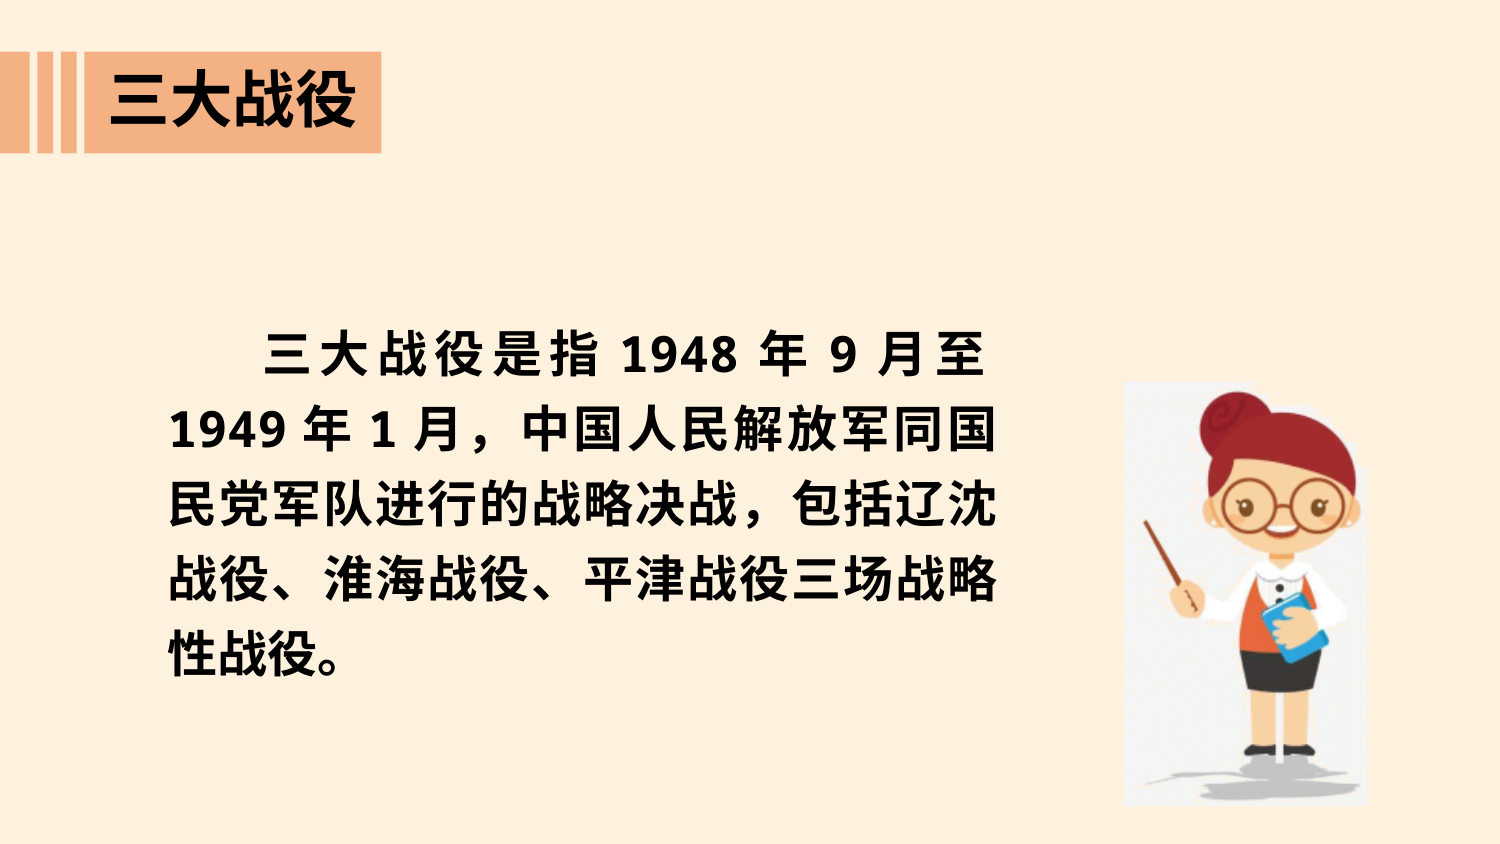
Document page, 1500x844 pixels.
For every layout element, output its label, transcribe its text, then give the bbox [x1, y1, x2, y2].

text_box [0, 51, 30, 154]
text_box [60, 51, 77, 154]
text_box 三大战役 [84, 51, 382, 154]
text_box [37, 51, 54, 154]
text_box 三大战役是指1948年9月至1949年1月，中国人民解放军同国民党军队进行的战略决战，包括辽沈战役、淮海战役、平津战役三场战略性战役。 [155, 302, 1009, 689]
picture [0, 0, 1500, 844]
